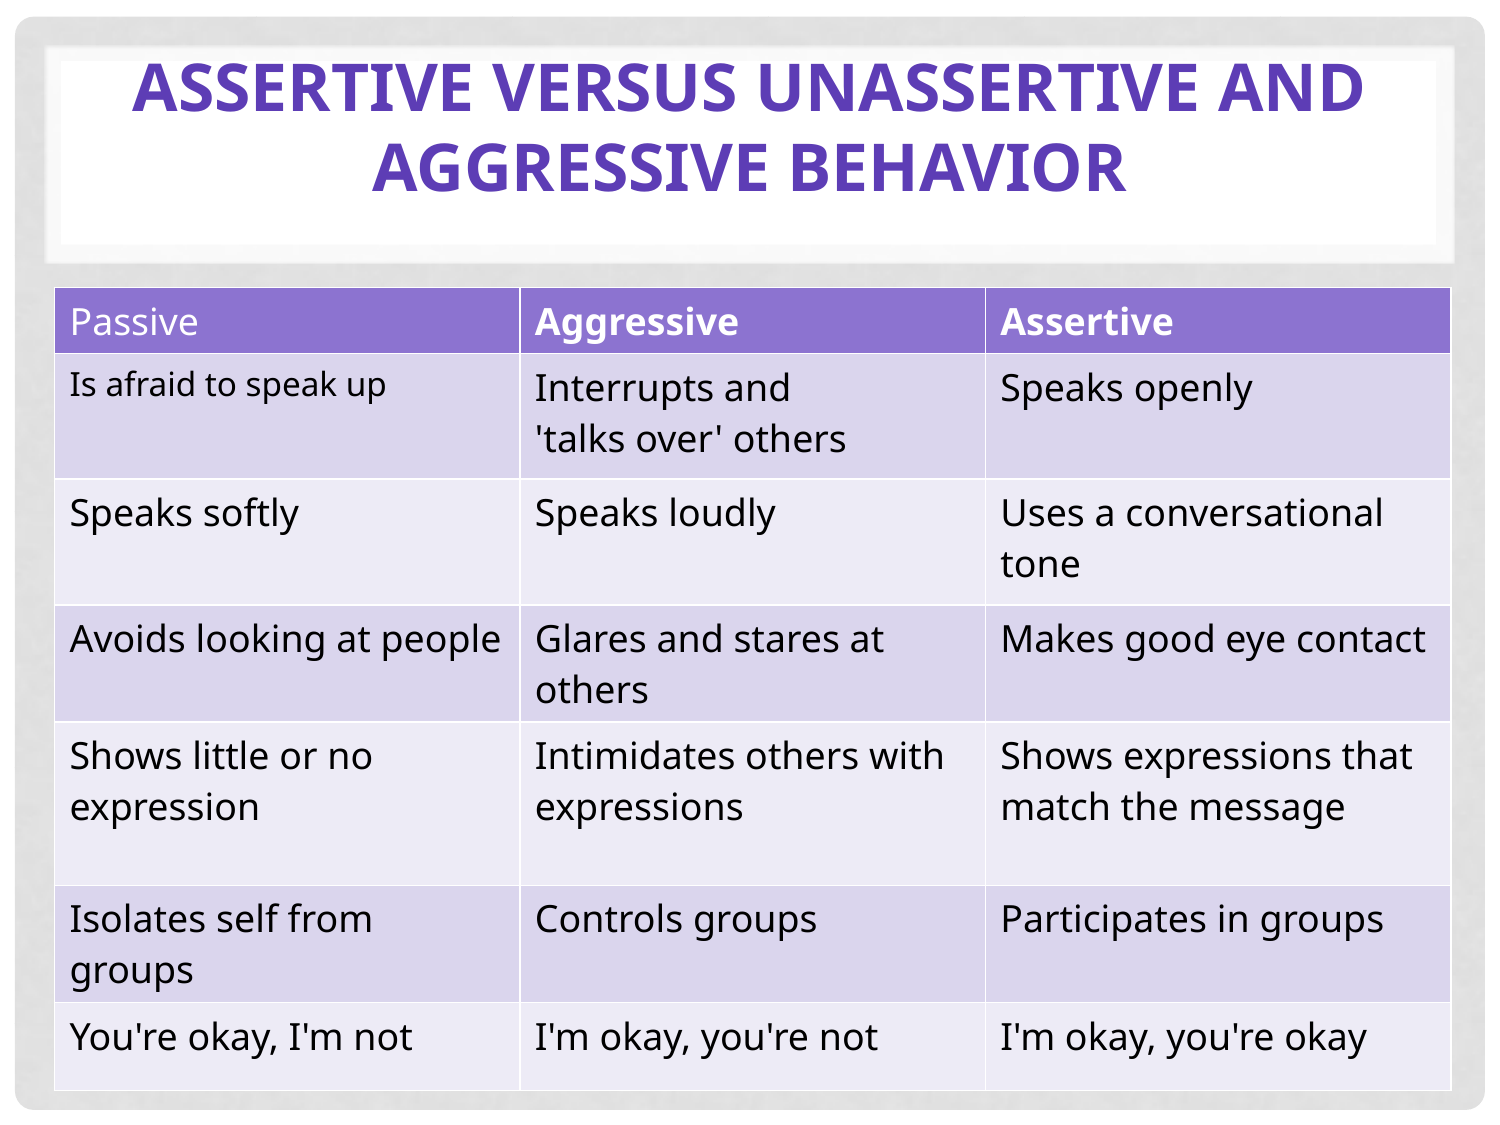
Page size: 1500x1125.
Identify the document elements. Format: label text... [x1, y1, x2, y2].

table_header Assertive [986, 288, 1450, 353]
table_cell Glares and stares at others [521, 606, 985, 721]
table_cell Shows expressions that match the message [986, 723, 1450, 885]
table_cell Speaks loudly [521, 480, 985, 604]
table_cell Intimidates others with expressions [521, 723, 985, 885]
table_cell Participates in groups [986, 886, 1450, 1002]
table_cell Uses a conversational tone [986, 480, 1450, 604]
table_cell Is afraid to speak up [55, 354, 519, 478]
table_cell I'm okay, you're not [521, 1003, 985, 1090]
table_cell Avoids looking at people [55, 606, 519, 721]
table_cell I'm okay, you're okay [986, 1003, 1450, 1090]
table_cell Speaks softly [55, 480, 519, 604]
table_cell You're okay, I'm not [55, 1003, 519, 1090]
table_cell Isolates self from groups [55, 886, 519, 1002]
table_cell Interrupts and 'talks over' others [521, 354, 985, 478]
table_cell Shows little or no expression [55, 723, 519, 885]
title Assertive Versus Unassertive and Aggressive Behavior [75, 37, 1425, 213]
table_cell Makes good eye contact [986, 606, 1450, 721]
table_cell Controls groups [521, 886, 985, 1002]
table_cell Speaks openly [986, 354, 1450, 478]
table_header Passive [55, 288, 519, 353]
table_header Aggressive [521, 288, 985, 353]
